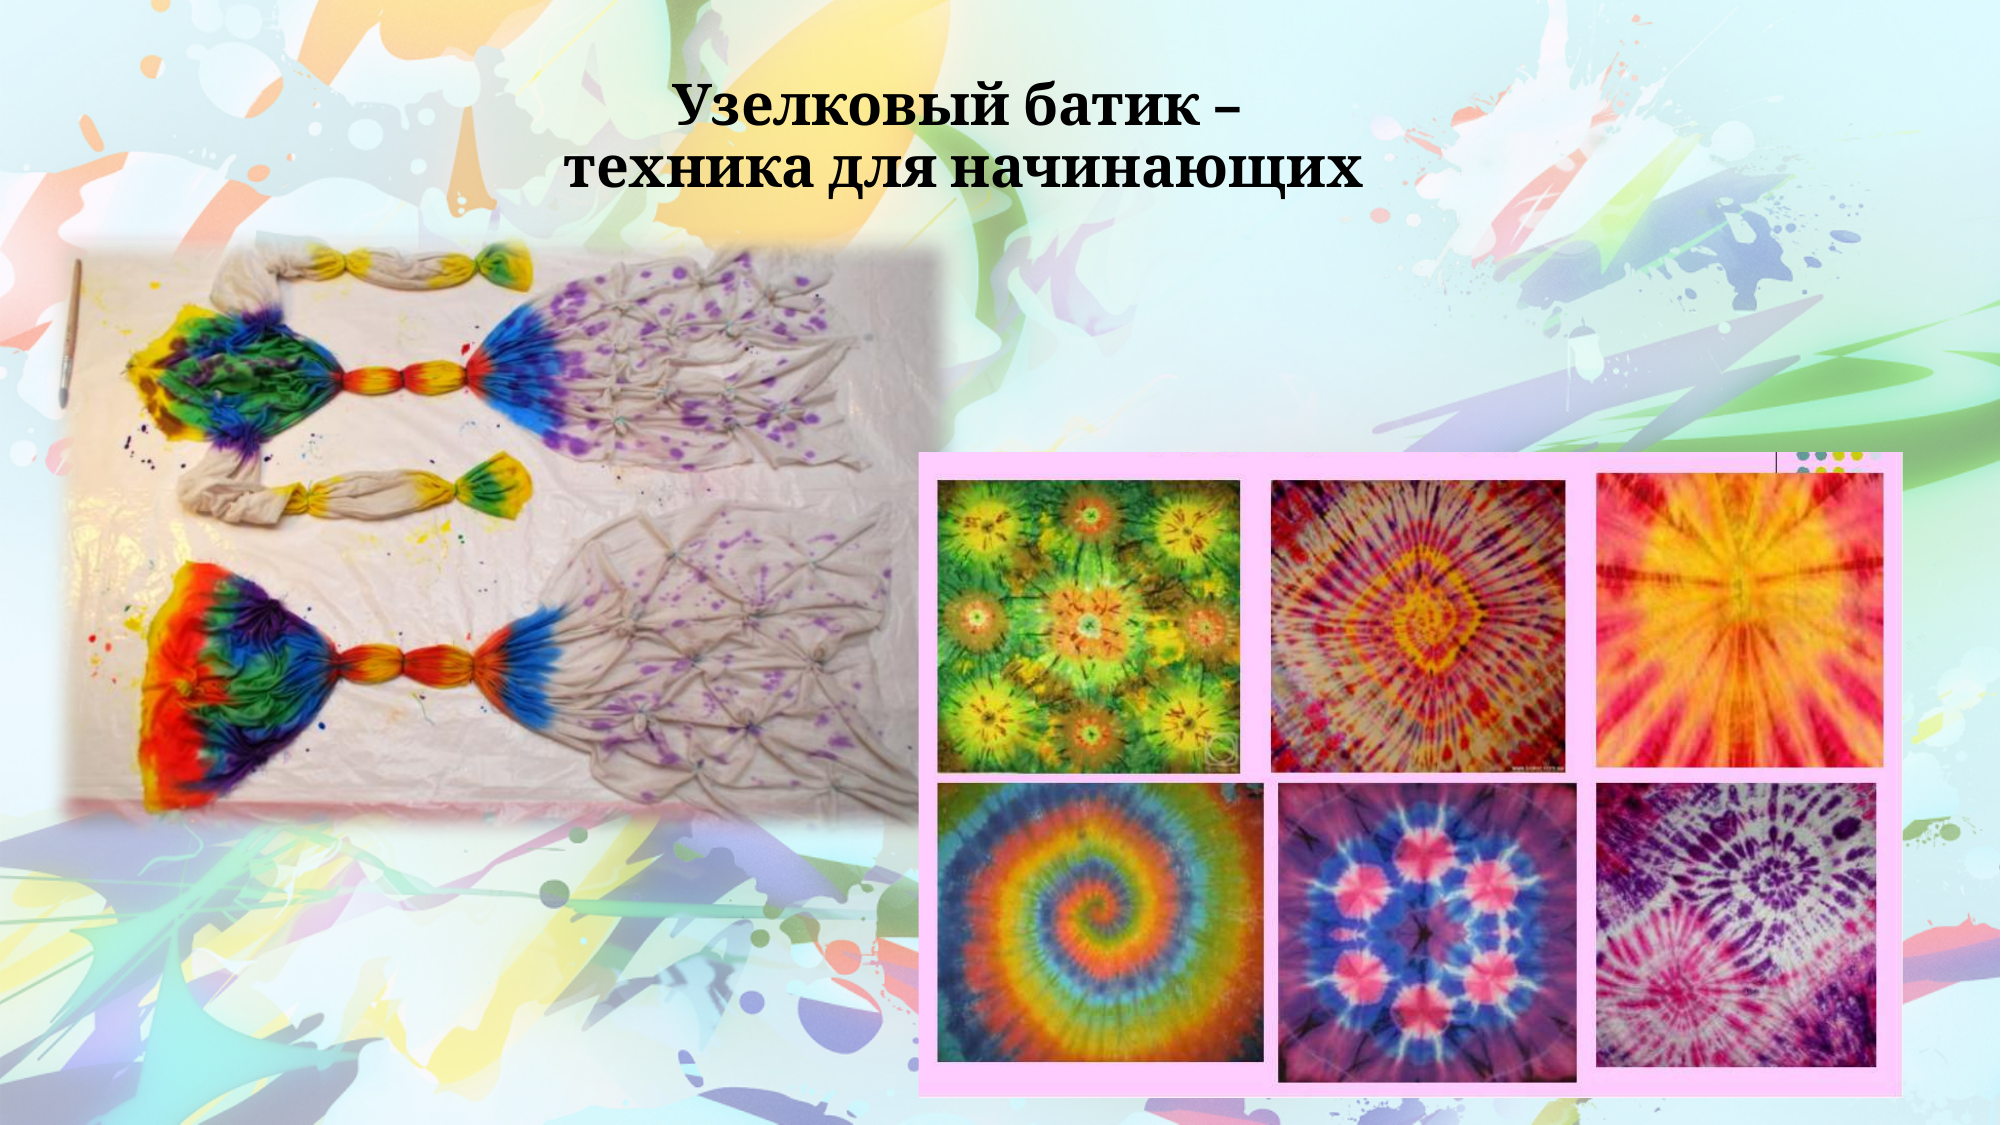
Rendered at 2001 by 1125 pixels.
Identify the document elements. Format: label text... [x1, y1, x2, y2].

picture [45, 227, 1903, 1098]
title Узелковый батик – техника для начинающих [150, 68, 1778, 265]
